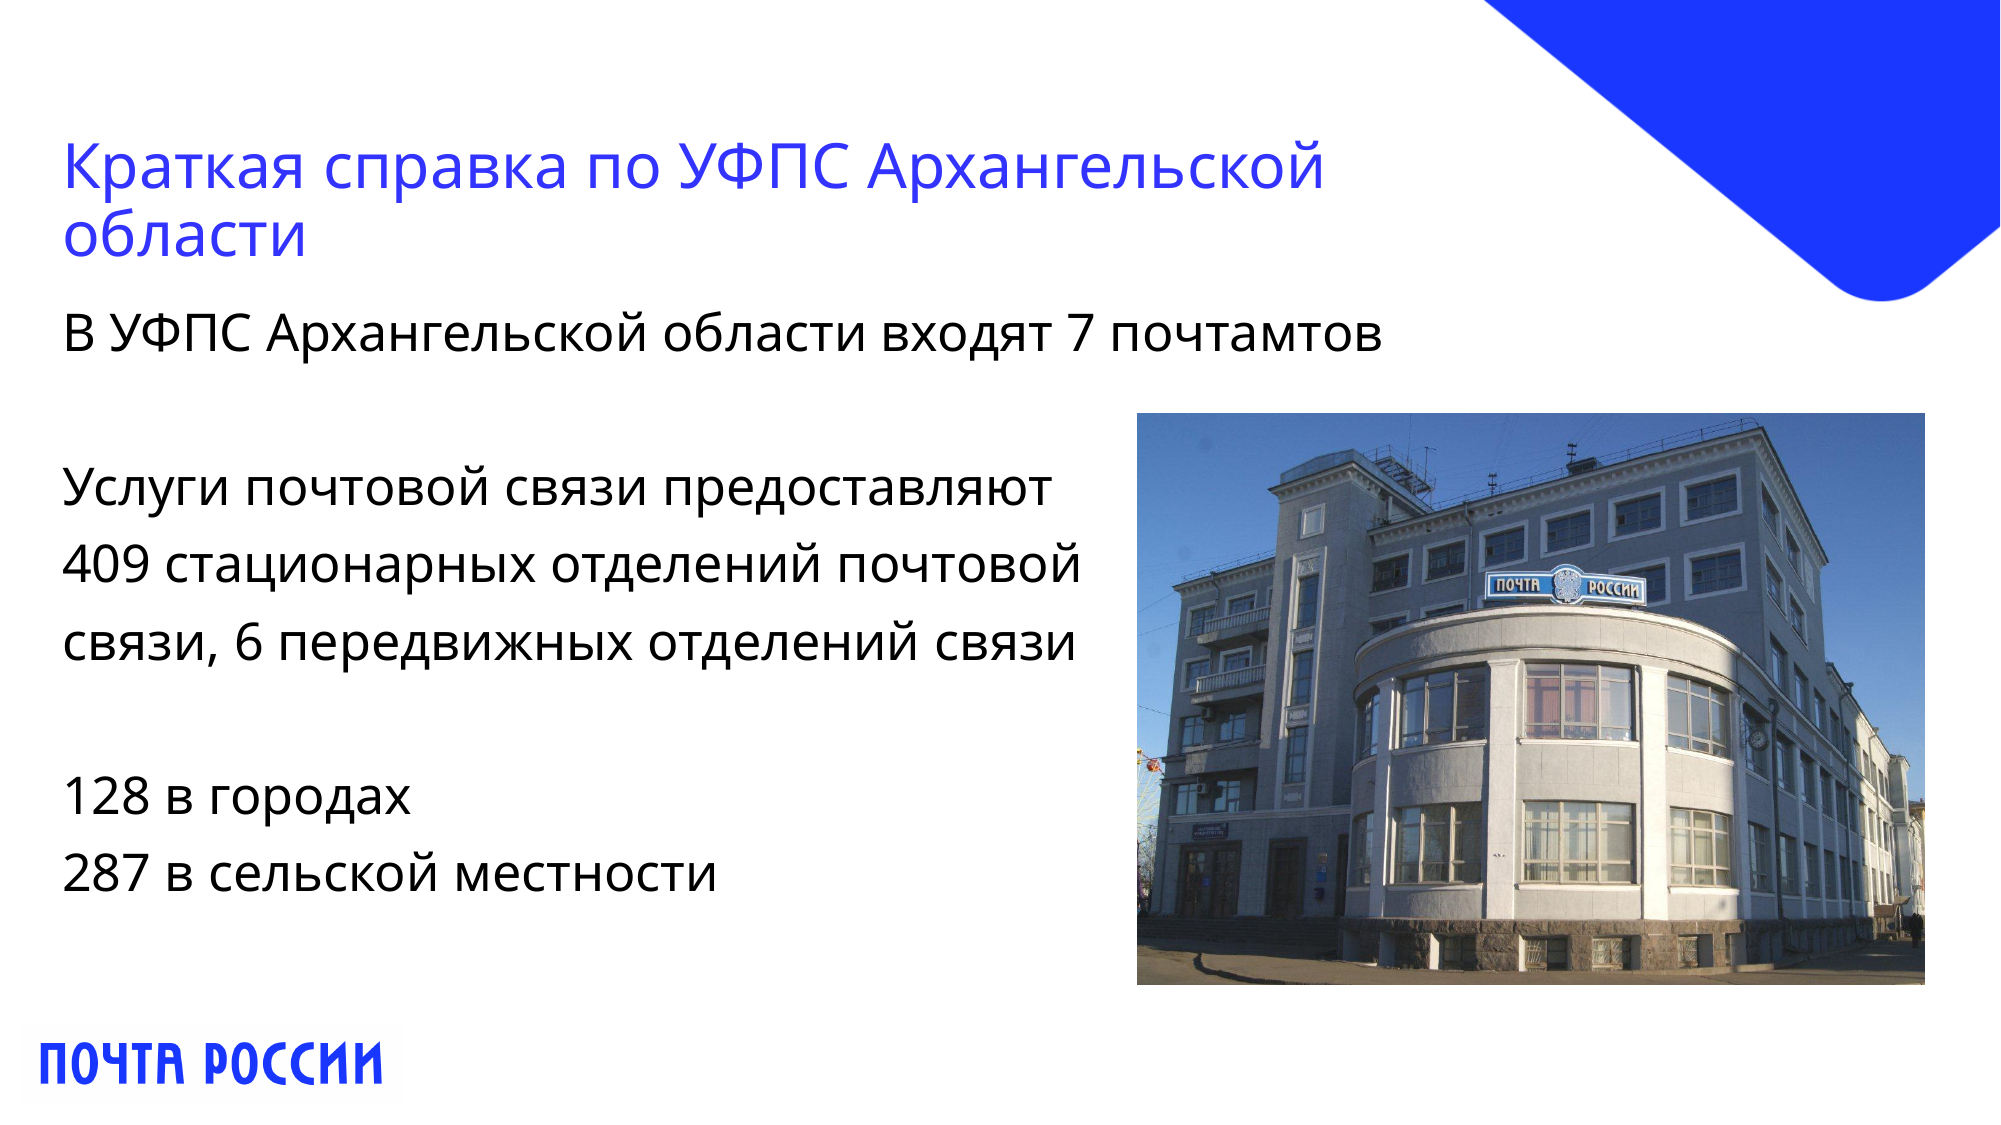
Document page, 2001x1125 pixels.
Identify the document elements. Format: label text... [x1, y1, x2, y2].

list В УФПС Архангельской области входят 7 почтамтов Услуги почтовой связи предоставляют 409 стационарных отделений почтовой связи, 6 передвижных отделений связи 128 в городах 287 в сельской местности [47, 299, 1863, 1014]
picture [0, 0, 2001, 1125]
title Краткая справка по УФПС Архангельской области [47, 59, 1575, 254]
